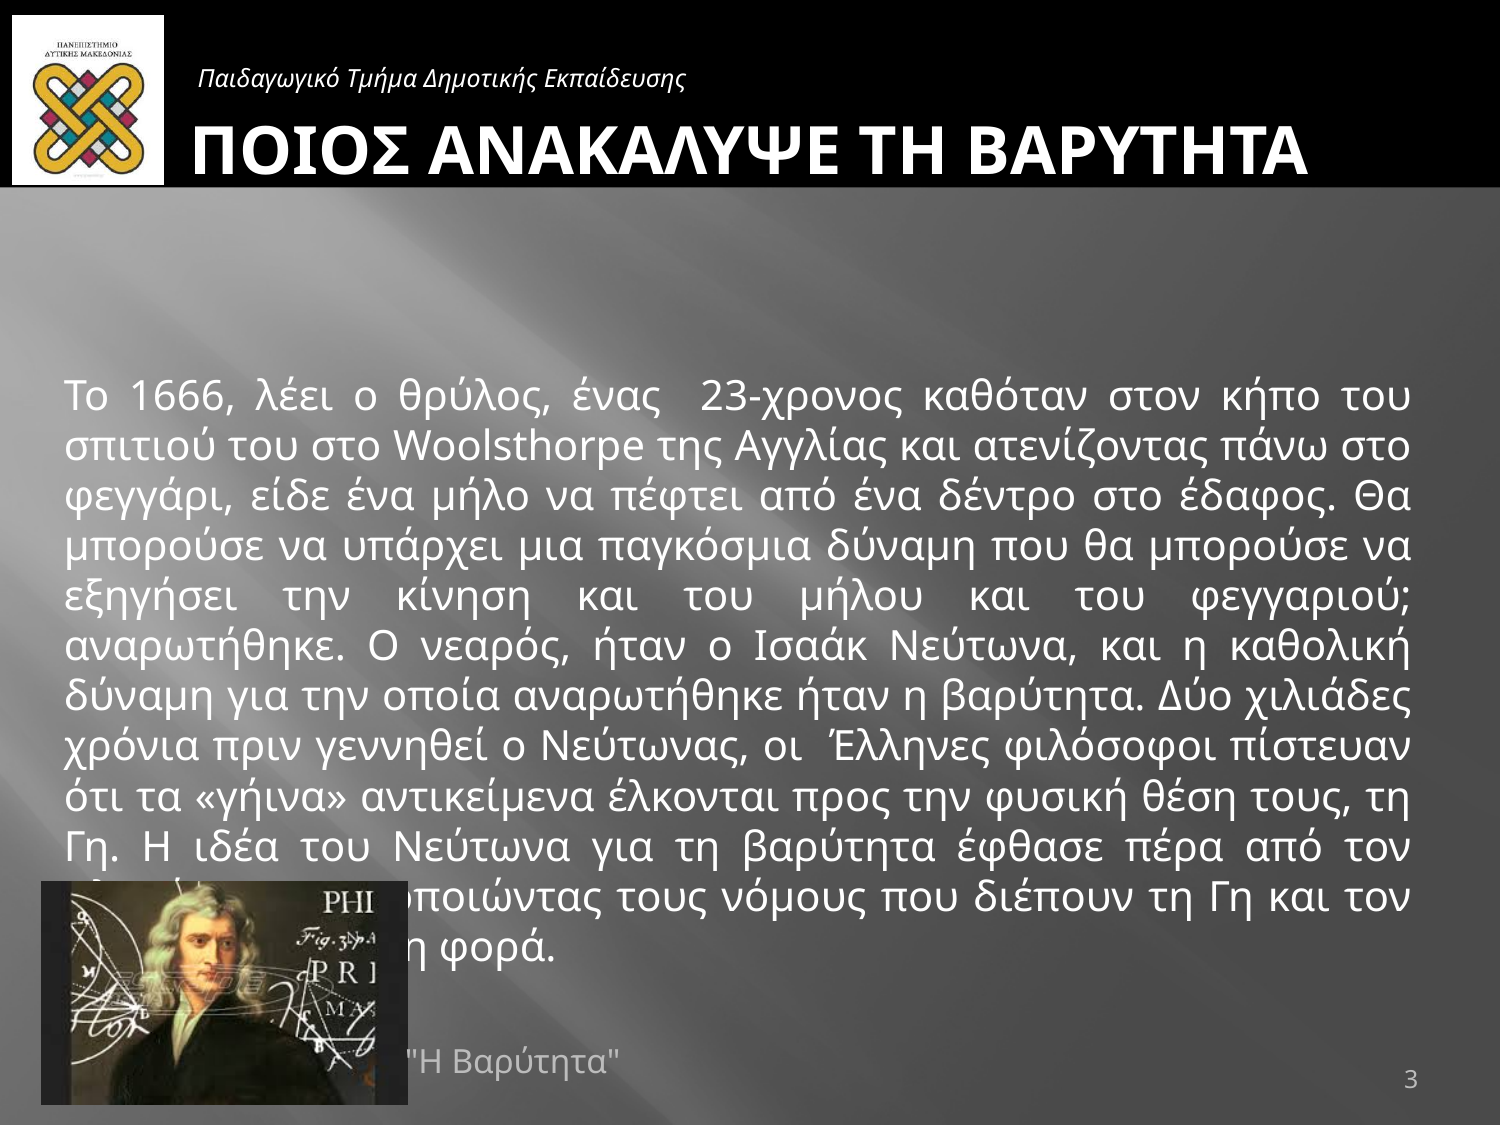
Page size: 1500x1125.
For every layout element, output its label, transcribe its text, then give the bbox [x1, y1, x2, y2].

picture [41, 881, 408, 1105]
subtitle Το 1666, λέει ο θρύλος, ένας 23-χρονος καθόταν στον κήπο του σπιτιού του στο Woolsthorpe της Αγγλίας και ατενίζοντας πάνω στο φεγγάρι, είδε ένα μήλο να πέφτει από ένα δέντρο στο έδαφος. Θα μπορούσε να υπάρχει μια παγκόσμια δύναμη που θα μπορούσε να εξηγήσει την κίνηση και του μήλου και του φεγγαριού; αναρωτήθηκε. Ο νεαρός, ήταν ο Ισαάκ Νεύτωνα, και η καθολική δύναμη για την οποία αναρωτήθηκε ήταν η βαρύτητα. Δύο χιλιάδες χρόνια πριν γεννηθεί ο Νεύτωνας, οι Έλληνες φιλόσοφοι πίστευαν ότι τα «γήινα» αντικείμενα έλκονται προς την φυσική θέση τους, τη Γη. Η ιδέα του Νεύτωνα για τη βαρύτητα έφθασε πέρα από τον πλανήτη μας, ενοποιώντας τους νόμους που διέπουν τη Γη και τον ουρανό για πρώτη φορά. [48, 361, 1427, 650]
slide_number 3 [1293, 1044, 1419, 1105]
text_box Παιδαγωγικό Τμήμα Δημοτικής Εκπαίδευσης [205, 54, 738, 100]
footer "Η Βαρύτητα" [452, 1011, 667, 1088]
picture [12, 15, 164, 185]
title Ποιοσ ανακαλυψε τη βαρυτητα [0, 0, 1500, 188]
